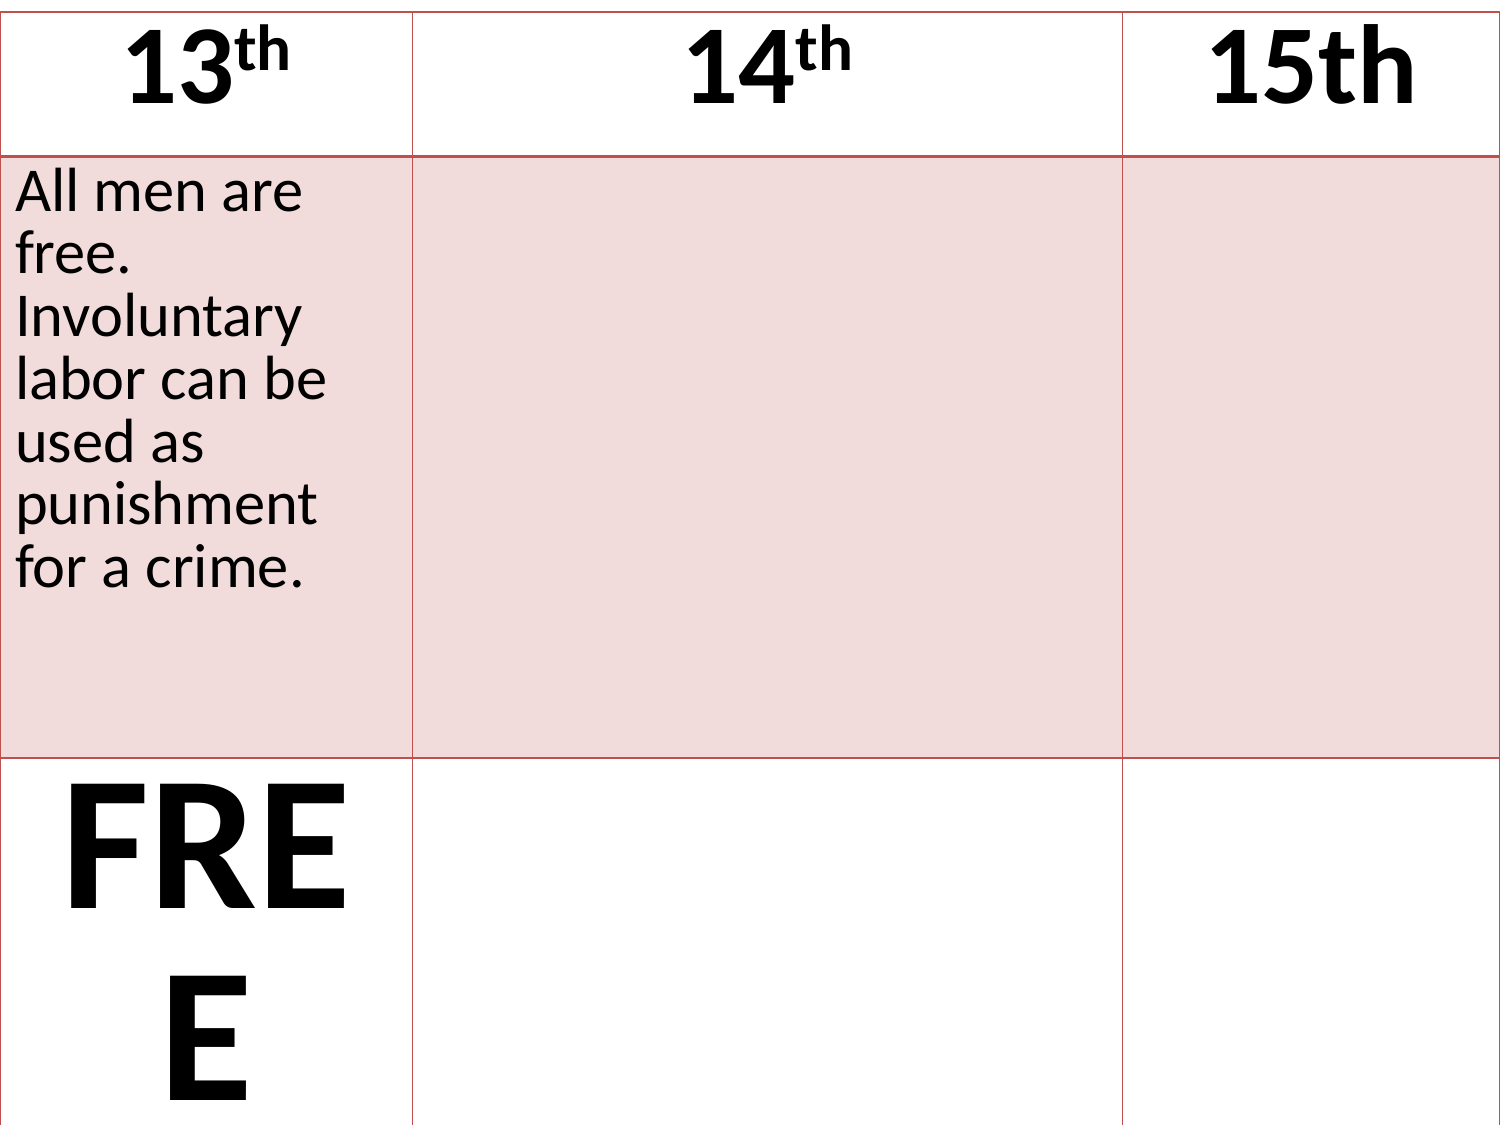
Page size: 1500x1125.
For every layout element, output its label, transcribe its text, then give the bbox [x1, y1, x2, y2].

table_cell [1123, 759, 1499, 1125]
table_cell [1123, 158, 1499, 757]
table_header 13th [1, 13, 412, 155]
table_cell [413, 759, 1122, 1125]
table_cell [413, 158, 1122, 757]
table_header 15th [1123, 13, 1499, 155]
table_cell FREE [1, 759, 412, 1125]
table_cell All men are free. Involuntary labor can be used as punishment for a crime. [1, 158, 412, 757]
table_header 14th [413, 13, 1122, 155]
